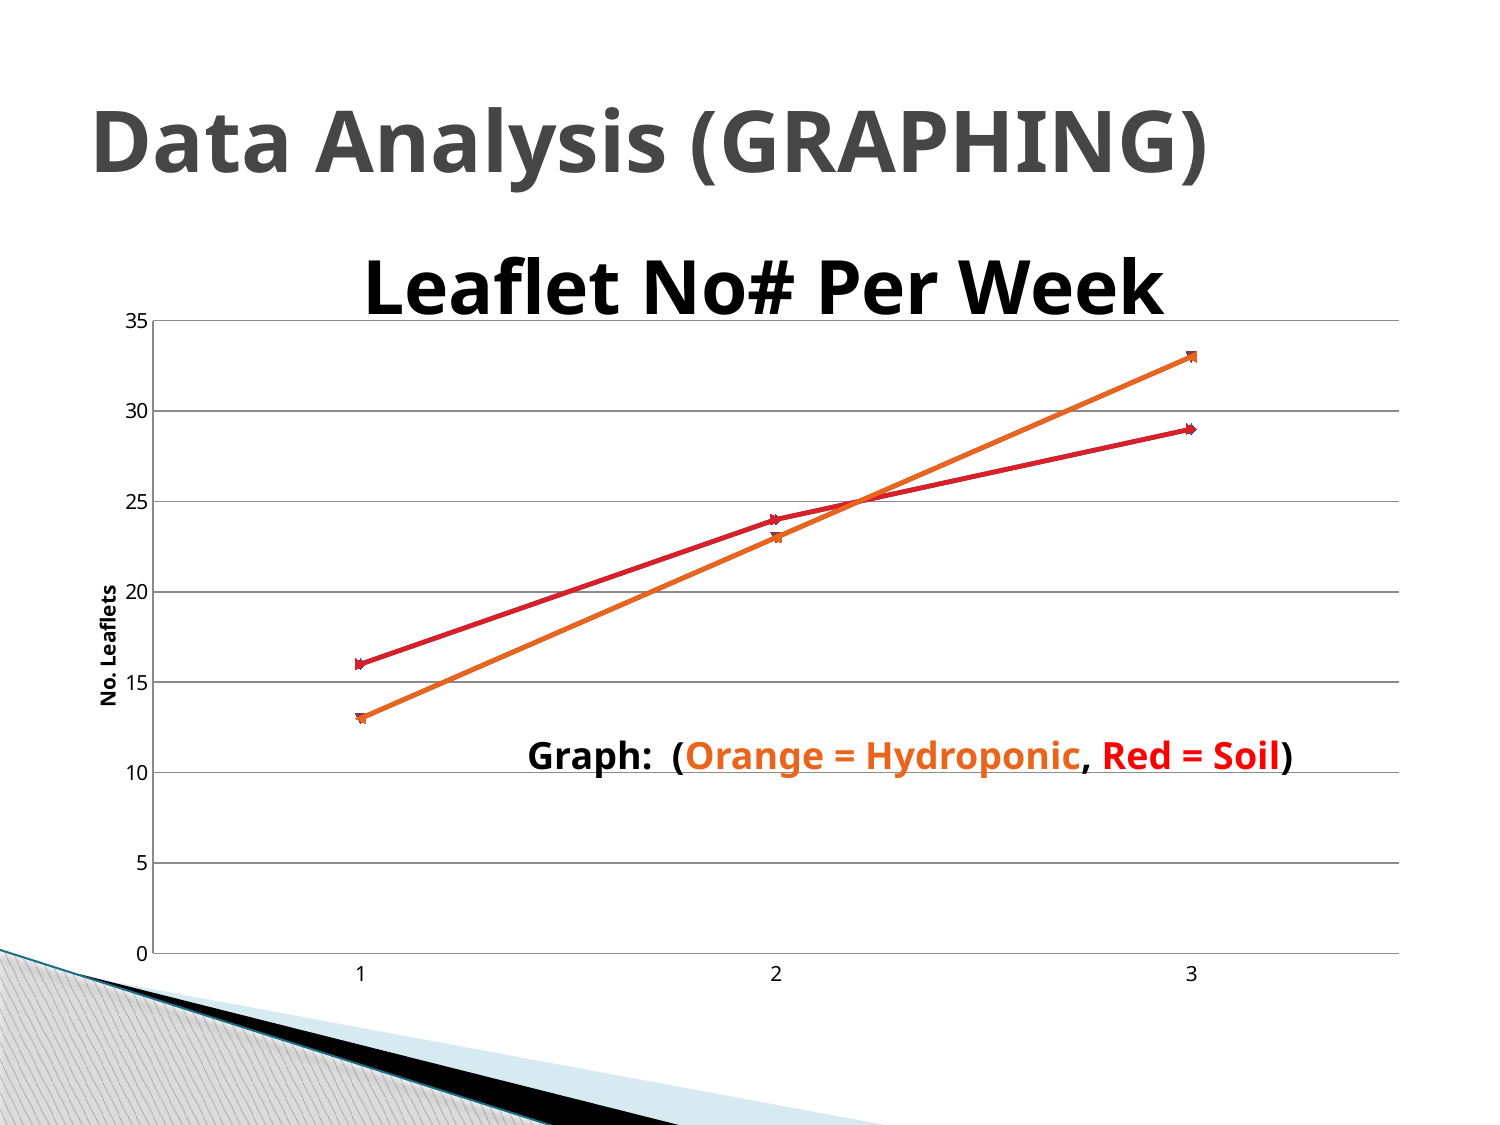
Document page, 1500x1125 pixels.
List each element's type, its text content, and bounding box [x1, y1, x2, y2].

chart [87, 212, 1426, 1026]
title Data Analysis (GRAPHING) [75, 45, 1425, 233]
